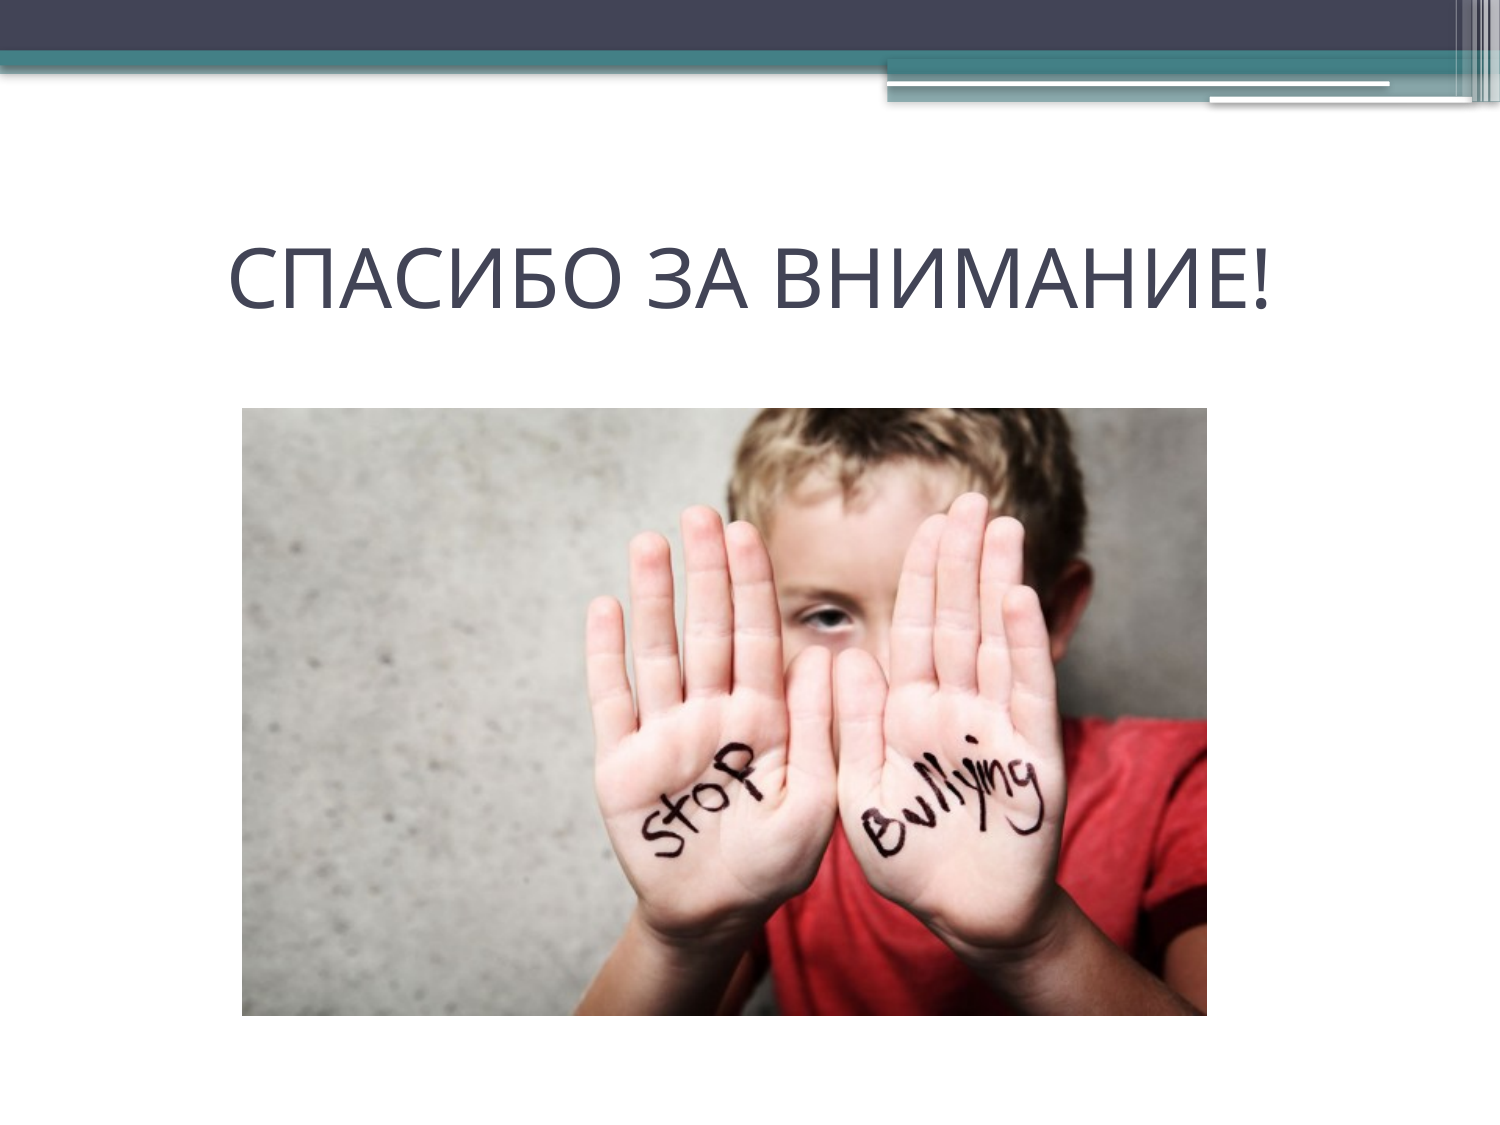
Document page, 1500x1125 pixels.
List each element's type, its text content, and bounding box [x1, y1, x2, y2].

picture [241, 408, 1207, 1017]
title СПАСИБО ЗА ВНИМАНИЕ! [75, 187, 1425, 363]
